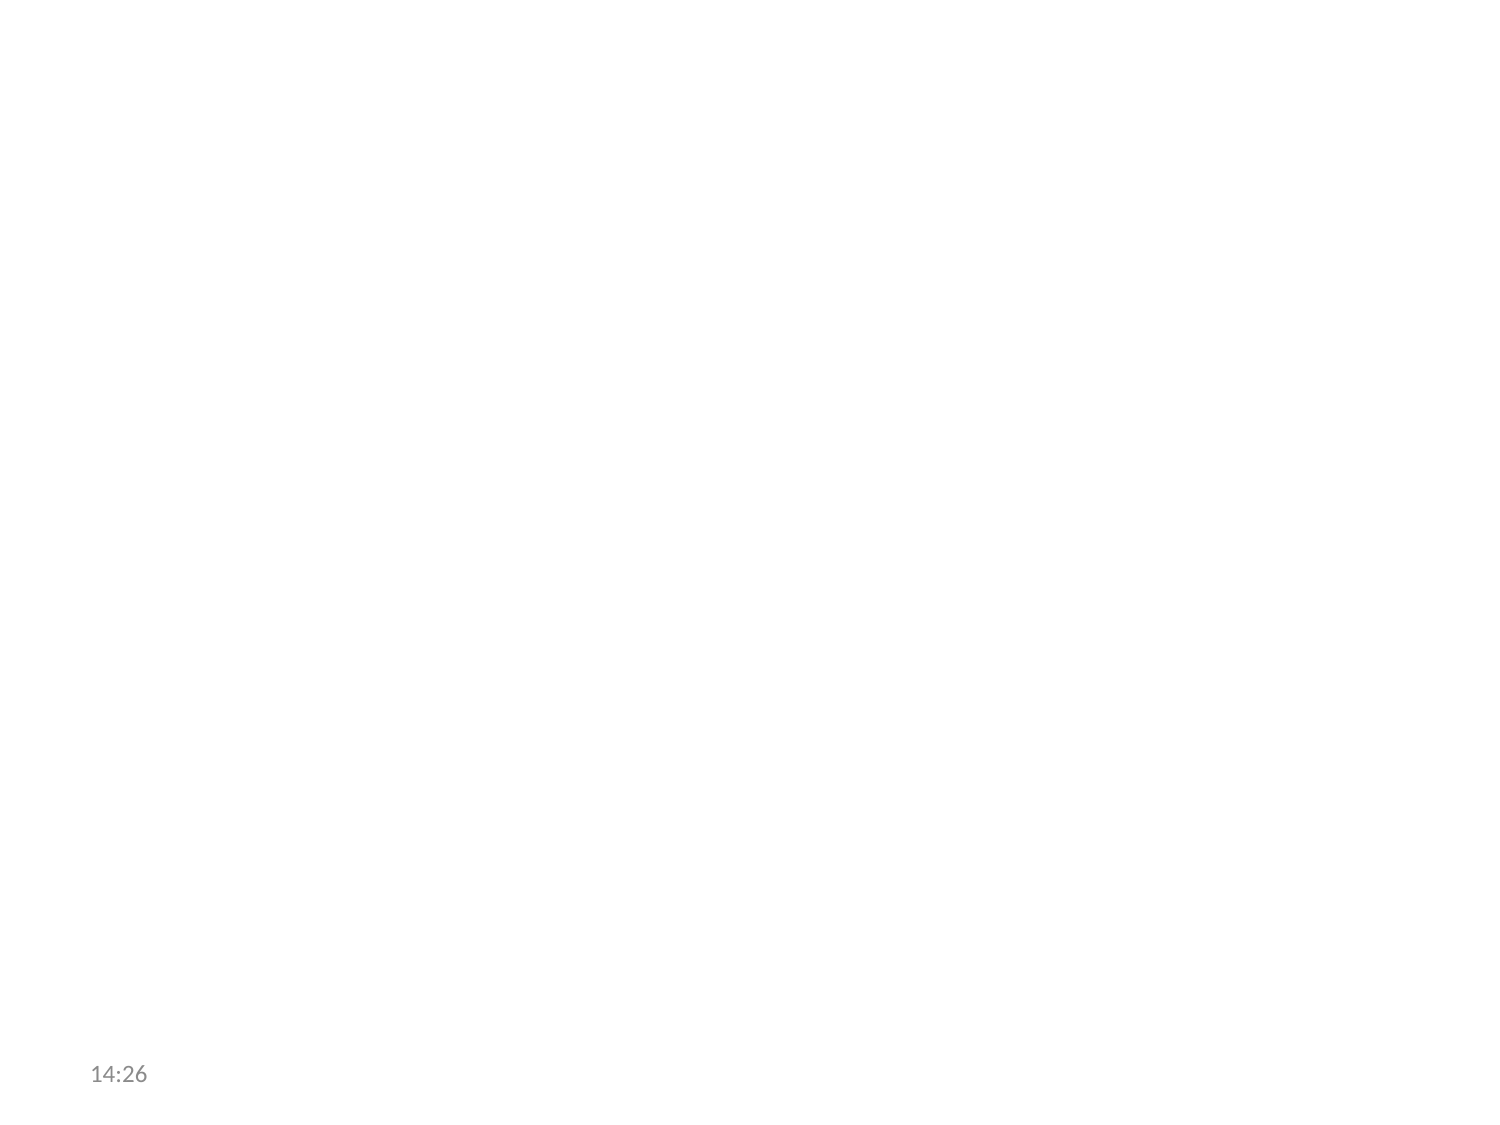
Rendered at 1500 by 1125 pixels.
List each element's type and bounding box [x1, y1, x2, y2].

slide_number [75, 1042, 425, 1103]
